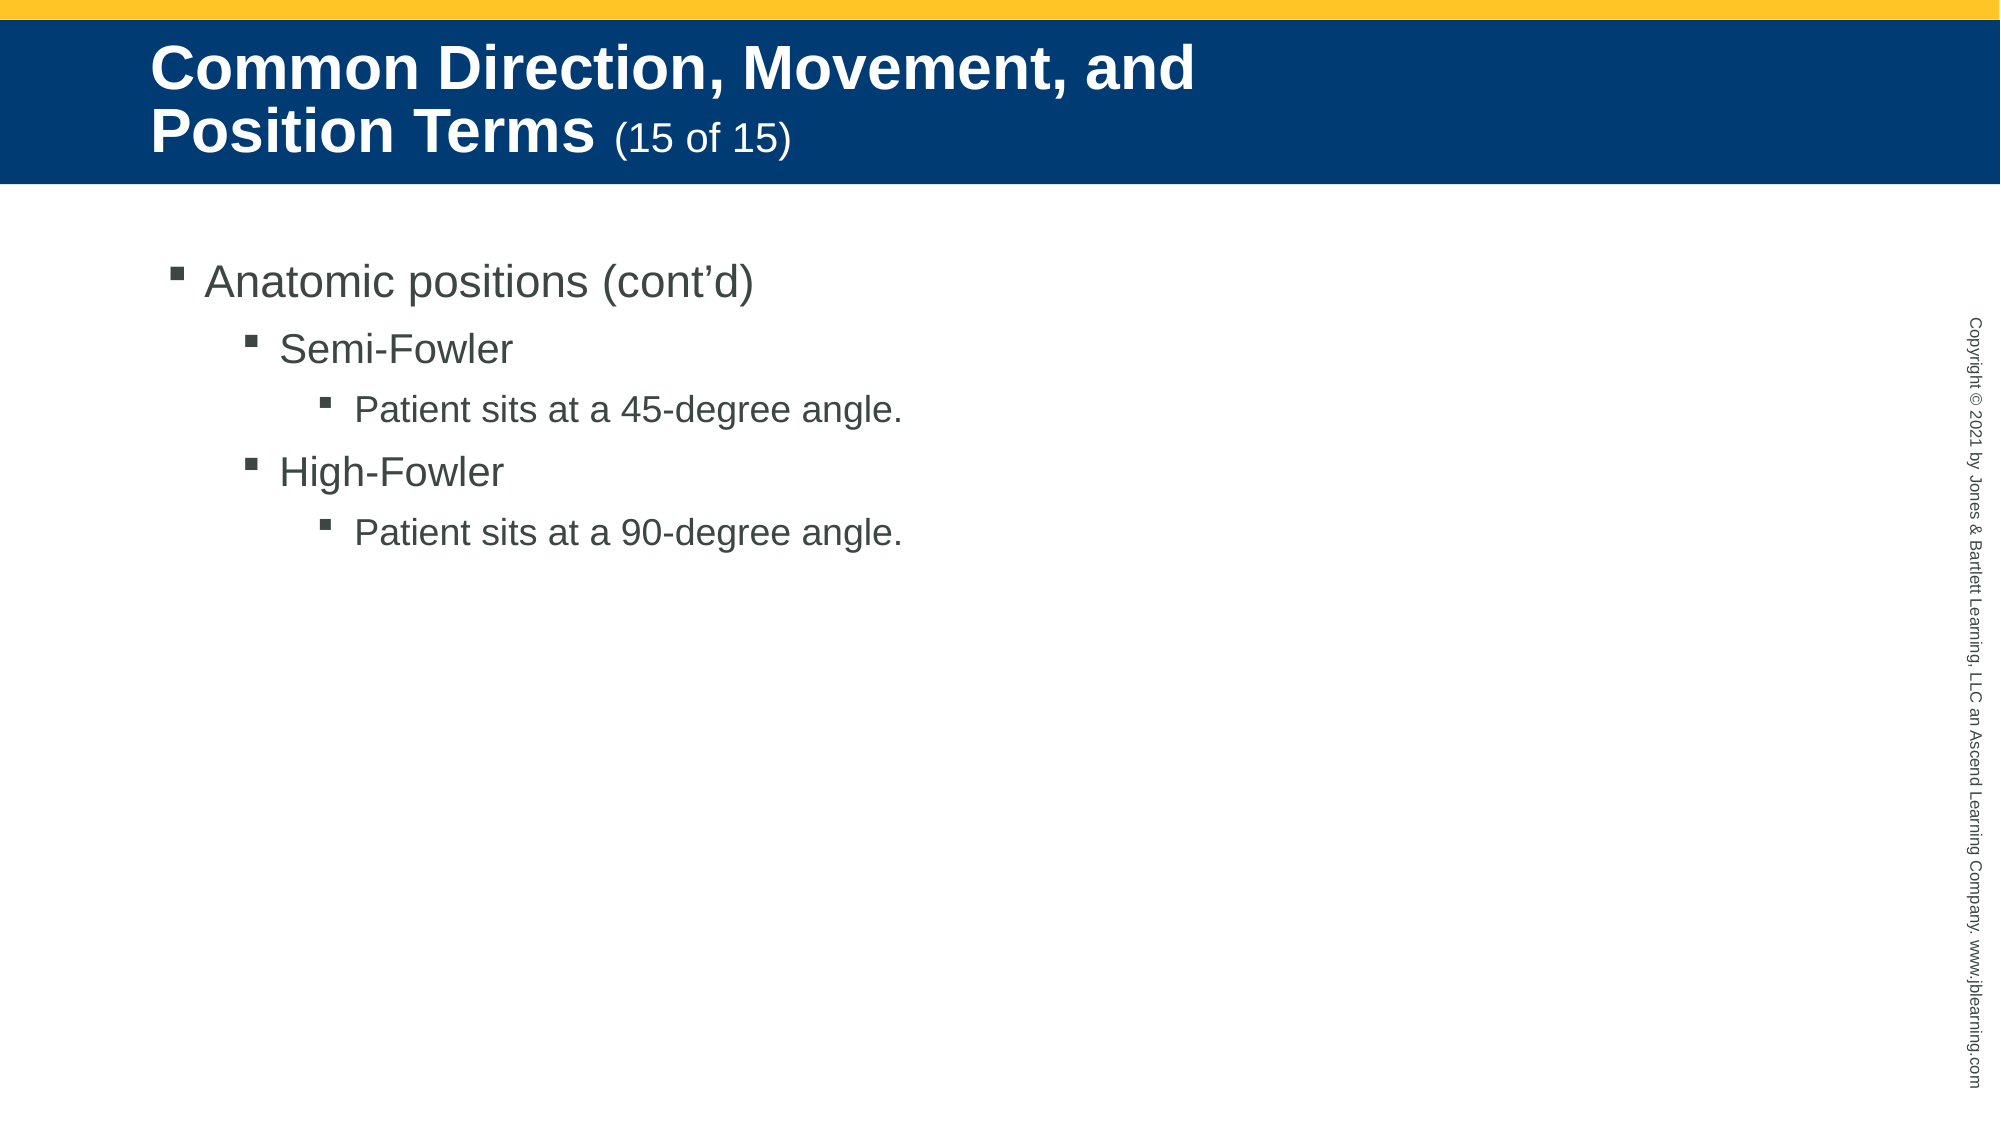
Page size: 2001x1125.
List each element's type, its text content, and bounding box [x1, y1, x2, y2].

list Anatomic positions (cont’d) Semi-Fowler Patient sits at a 45-degree angle. High-Fowler Patient sits at a 90-degree angle. [151, 244, 1840, 1016]
title Common Direction, Movement, and Position Terms (15 of 15) [0, 19, 2000, 185]
